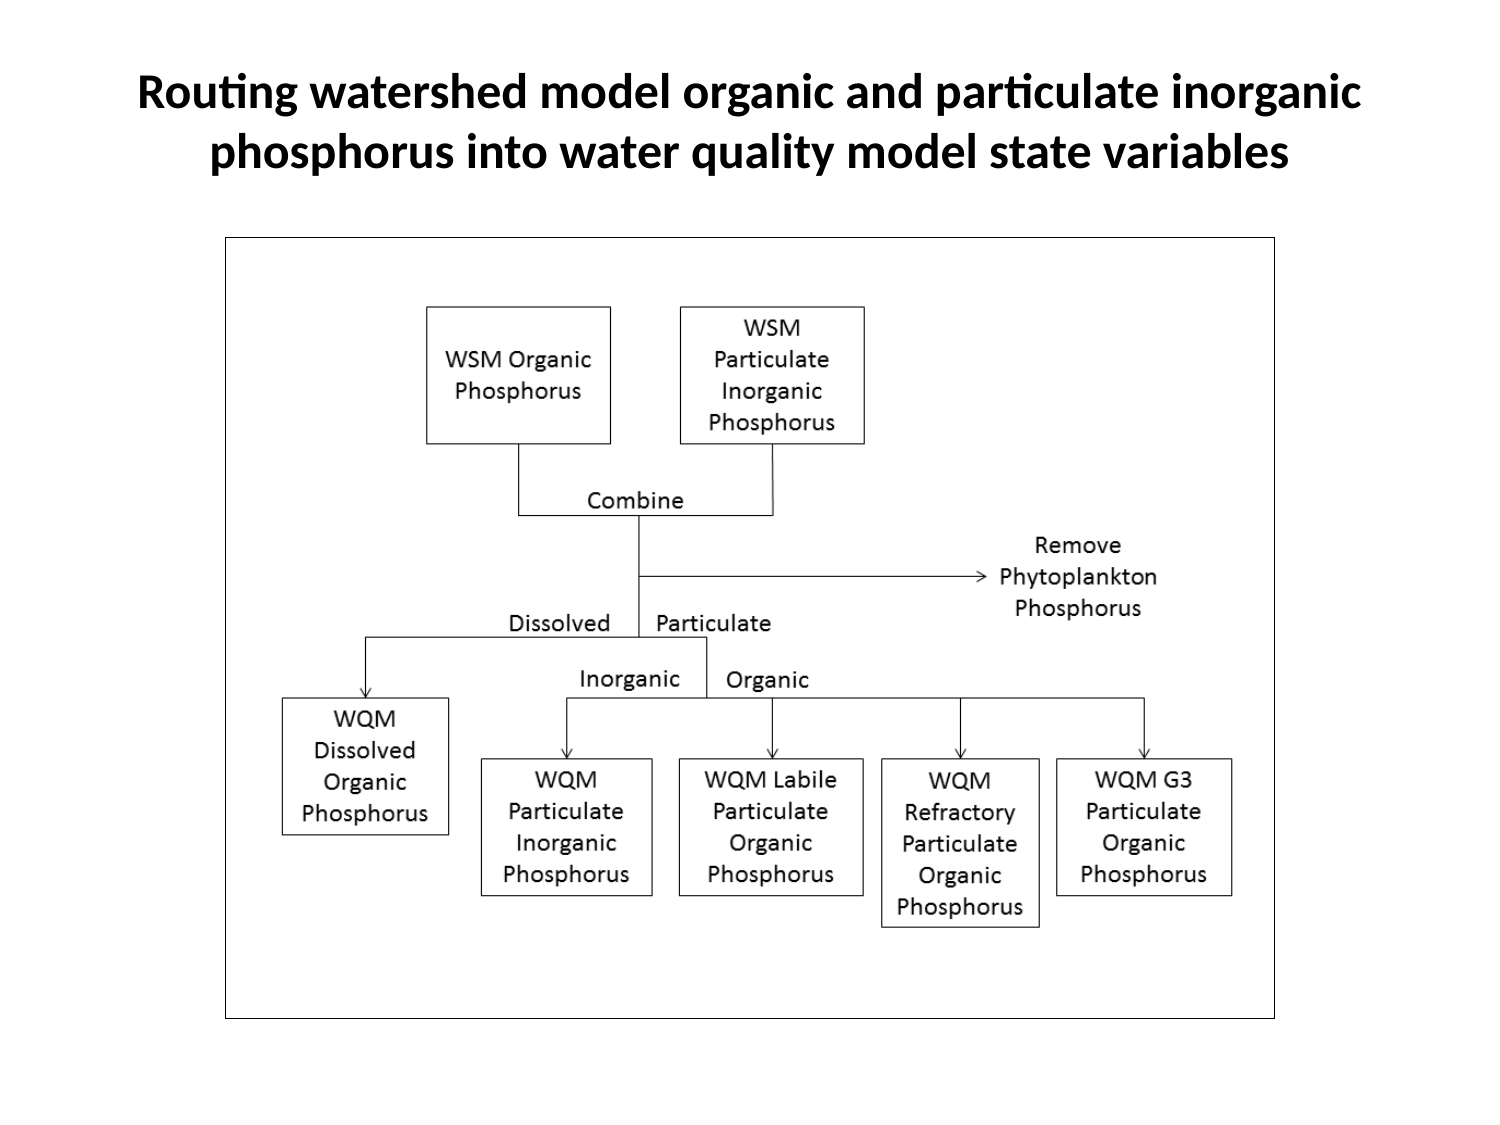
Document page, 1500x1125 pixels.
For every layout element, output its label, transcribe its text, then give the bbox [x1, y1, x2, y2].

picture [224, 237, 1276, 1019]
title Routing watershed model organic and particulate inorganic phosphorus into water quality model state variables [75, 24, 1425, 213]
